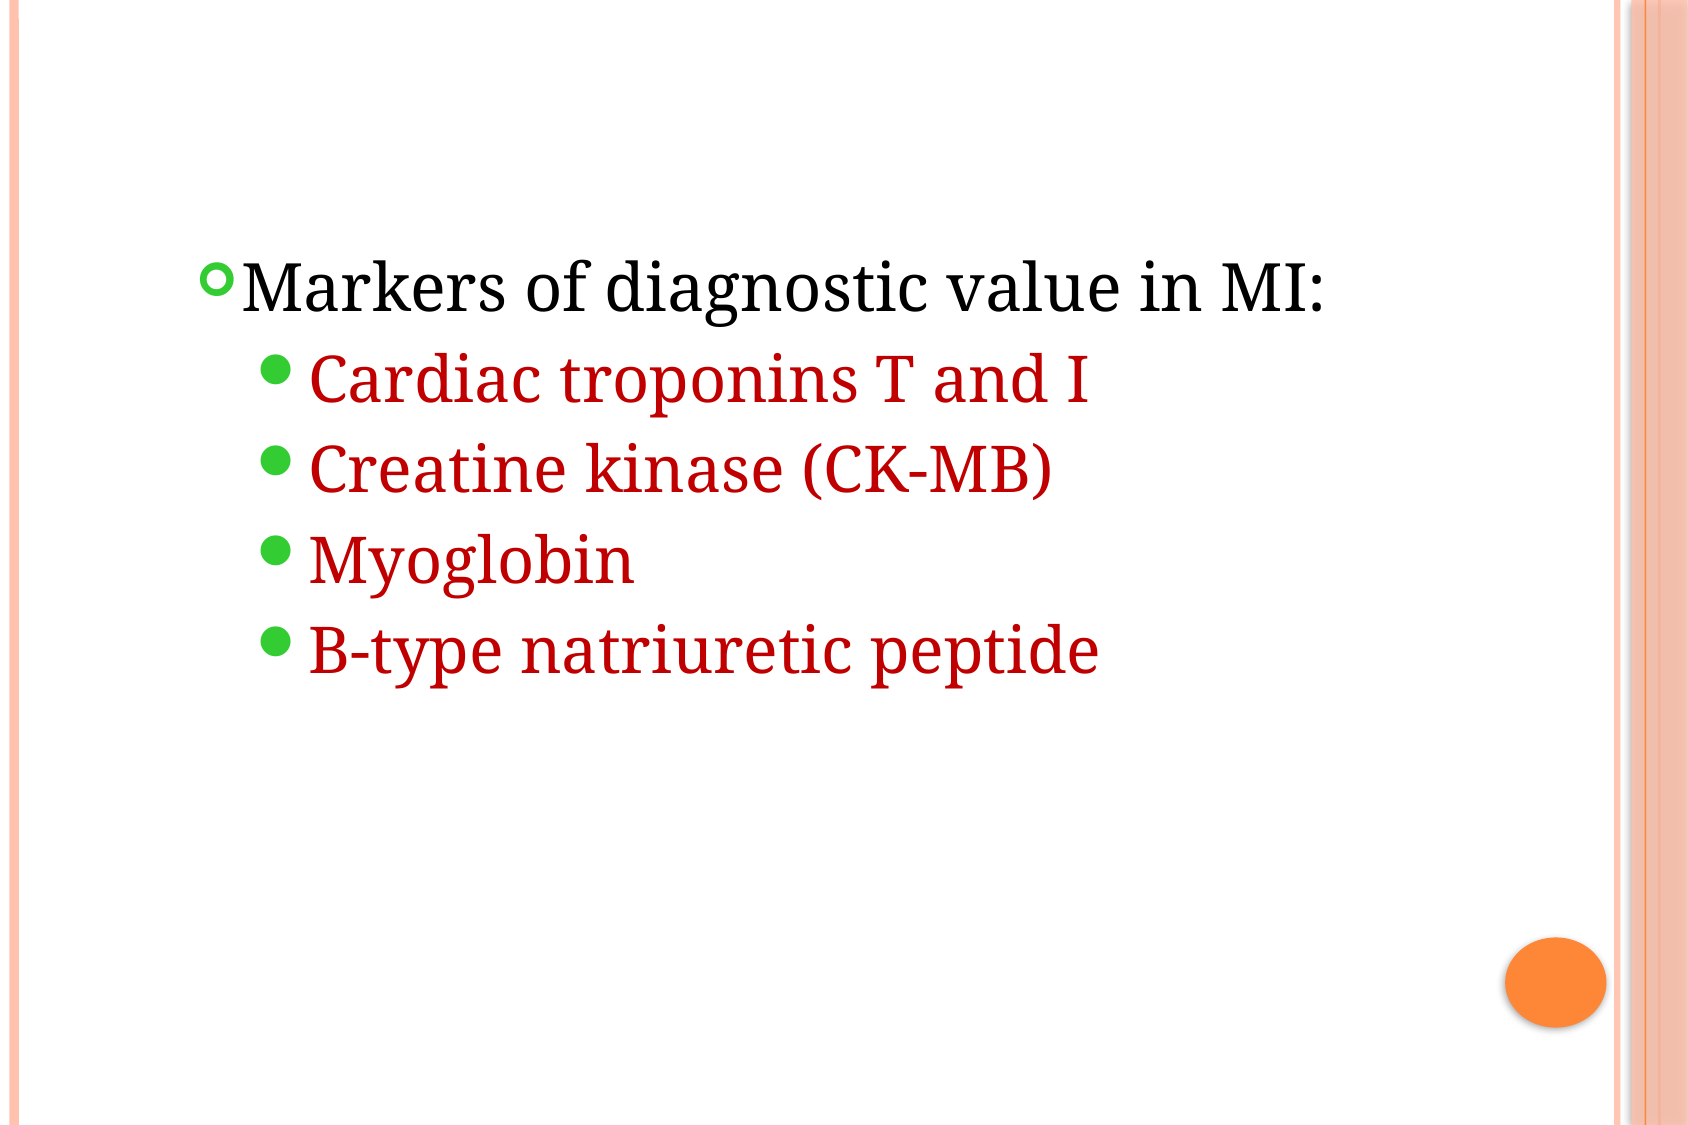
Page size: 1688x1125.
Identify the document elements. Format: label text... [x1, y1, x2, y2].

list Markers of diagnostic value in MI: Cardiac troponins T and I Creatine kinase (CK-MB) Myoglobin B-type natriuretic peptide [181, 237, 1532, 988]
